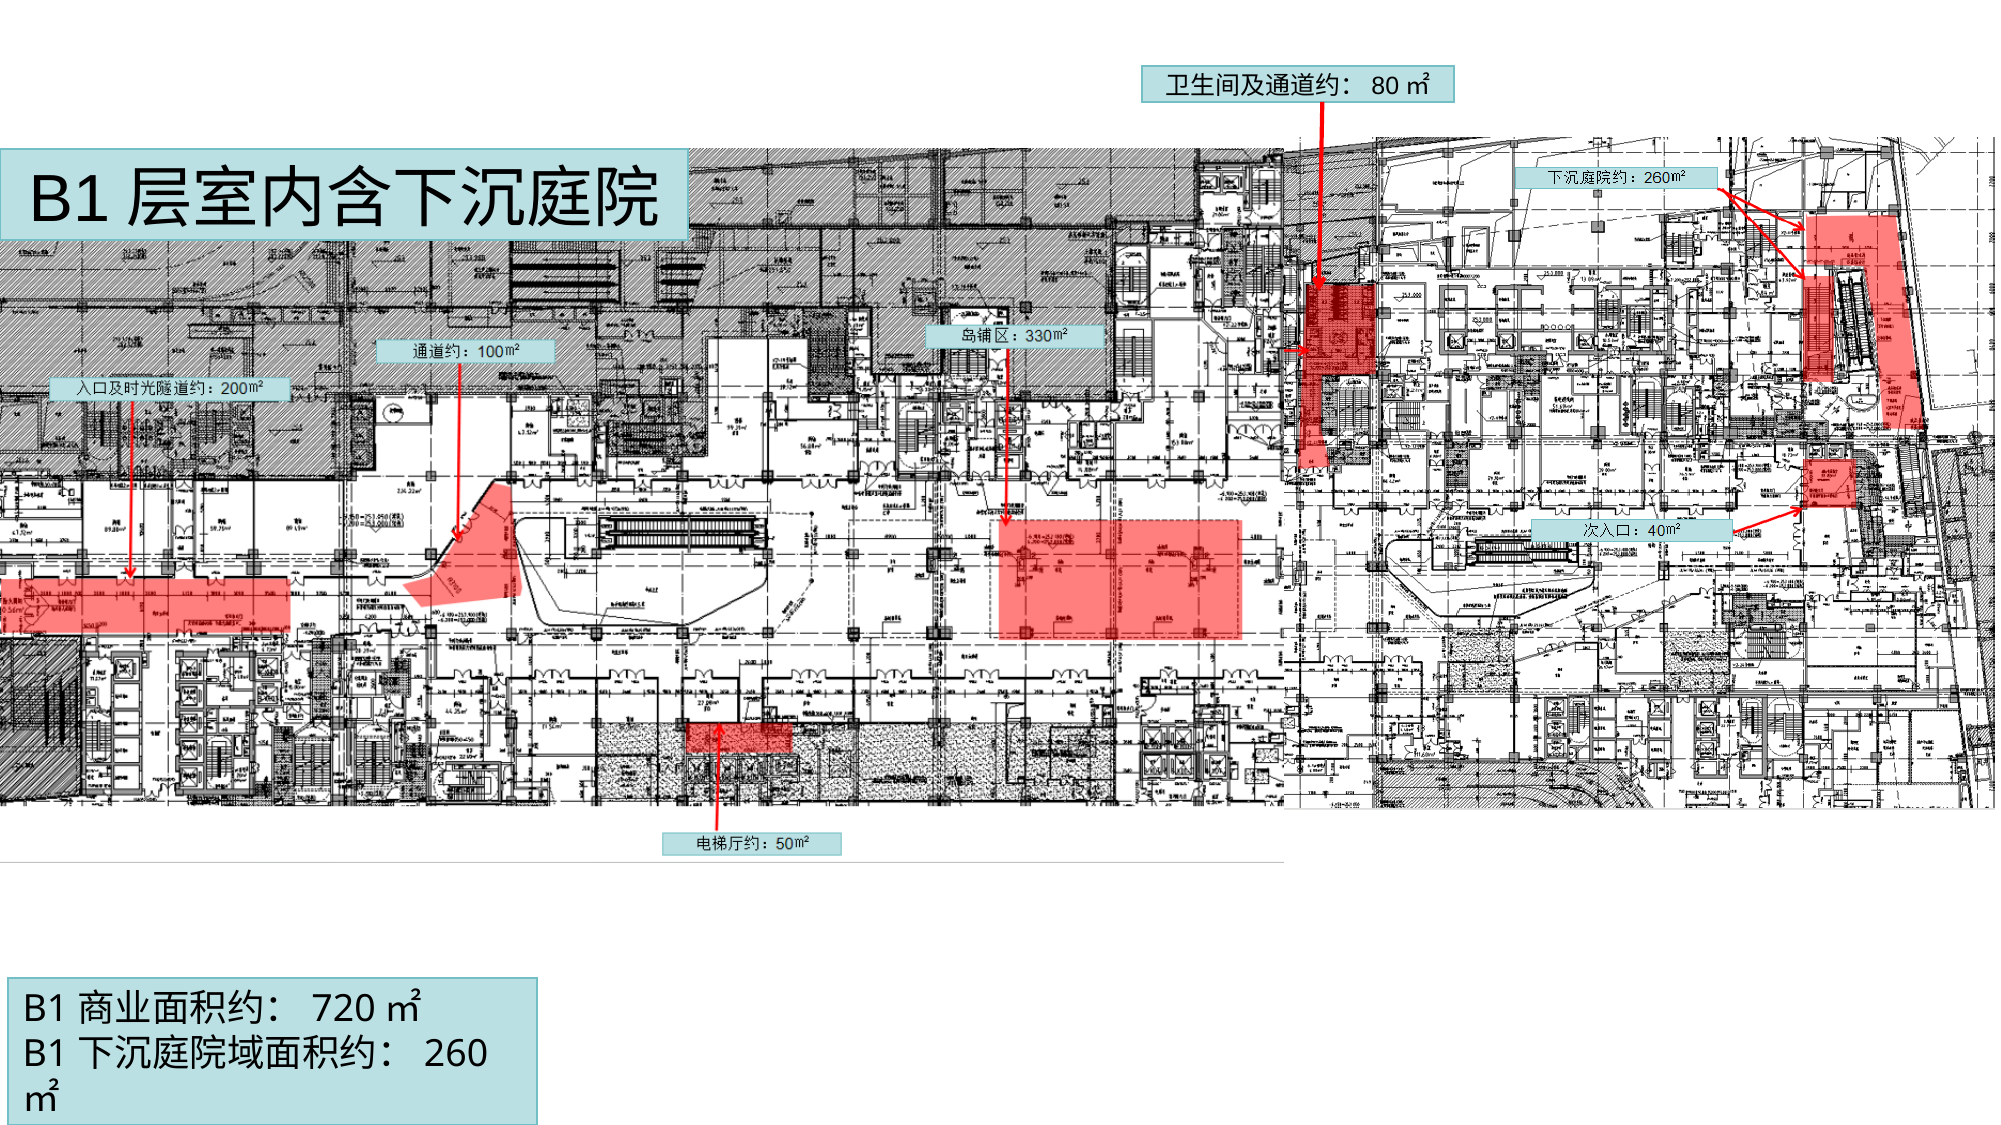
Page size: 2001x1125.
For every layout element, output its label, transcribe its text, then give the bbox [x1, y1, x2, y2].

text_box B1商业面积约：720㎡ B1下沉庭院域面积约：260㎡ [7, 977, 538, 1125]
text_box 卫生间及通道约：80㎡ [1141, 65, 1455, 103]
picture [0, 137, 1995, 863]
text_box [1318, 101, 1323, 291]
